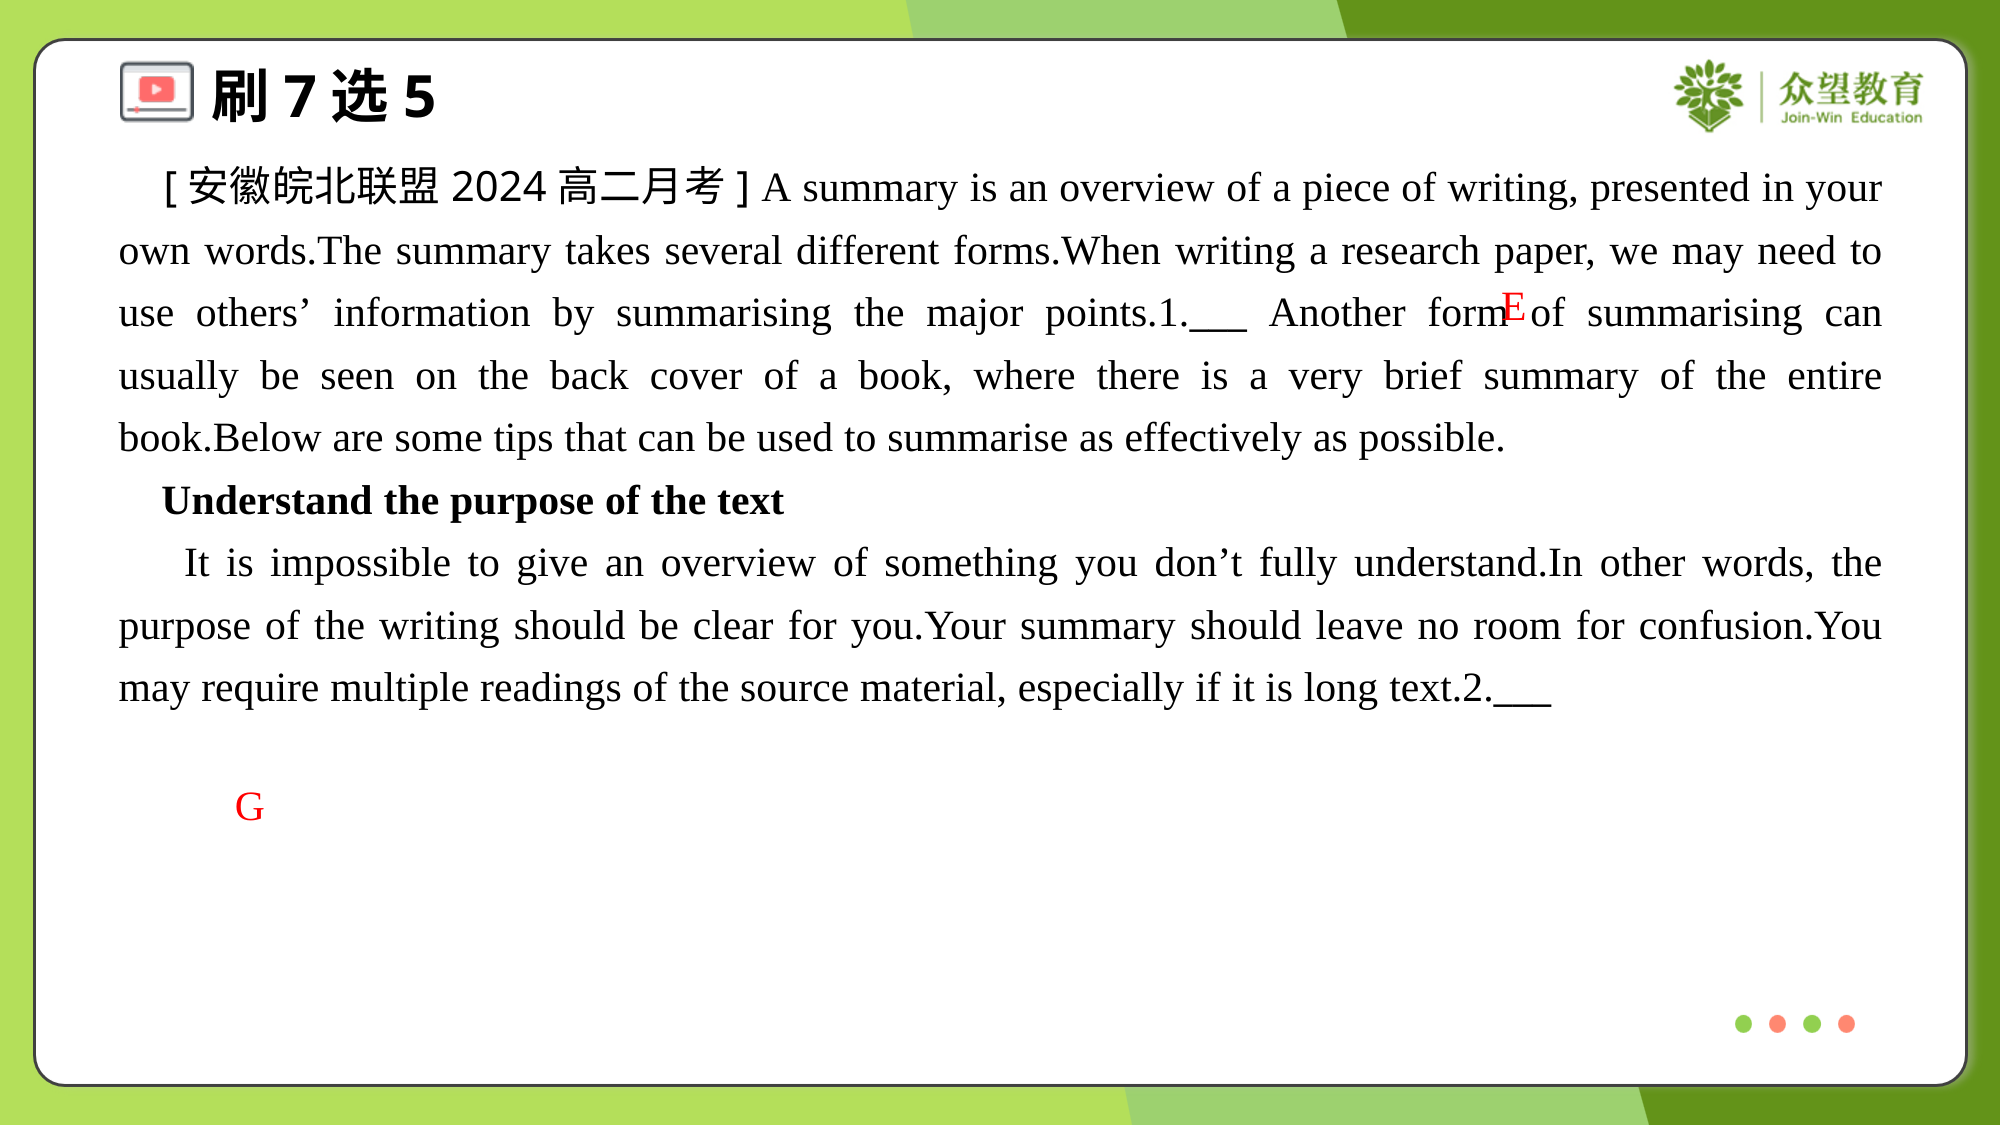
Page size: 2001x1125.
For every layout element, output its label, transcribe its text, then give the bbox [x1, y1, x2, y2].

text_box G [230, 766, 270, 824]
text_box E [1496, 266, 1532, 324]
picture [0, 0, 2000, 1125]
text_box [安徽皖北联盟2024高二月考] A summary is an overview of a piece of writing, presented in your own words.The summary takes several different forms.When writing a research paper, we may need to use others’ information by summarising the major points.1.___ Another form of summarising can usually be seen on the back cover of a book, where there is a very brief summary of the entire book.Below are some tips that can be used to summarise as effectively as possible. Understand the purpose of the text It is impossible to give an overview of something you don’t fully understand.In other words, the purpose of the writing should be clear for you.Your summary should leave no room for confusion.You may require multiple readings of the source material, especially if it is long text.2.___ [118, 147, 1883, 830]
